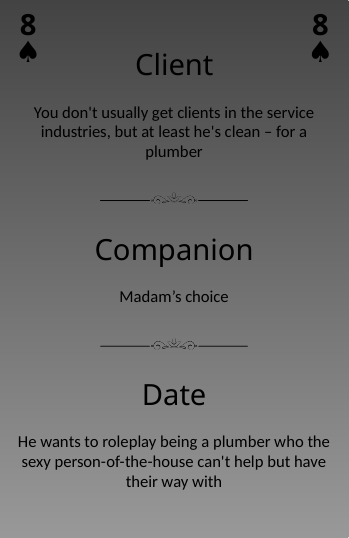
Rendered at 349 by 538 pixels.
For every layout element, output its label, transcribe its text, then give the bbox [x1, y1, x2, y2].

picture [100, 306, 248, 381]
picture [100, 161, 248, 236]
text_box Client You don't usually get clients in the service industries, but at least he's clean – for a plumber Companion Madam’s choice Date He wants to roleplay being a plumber who the sexy person-of-the-house can't help but have their way with [0, 0, 349, 538]
